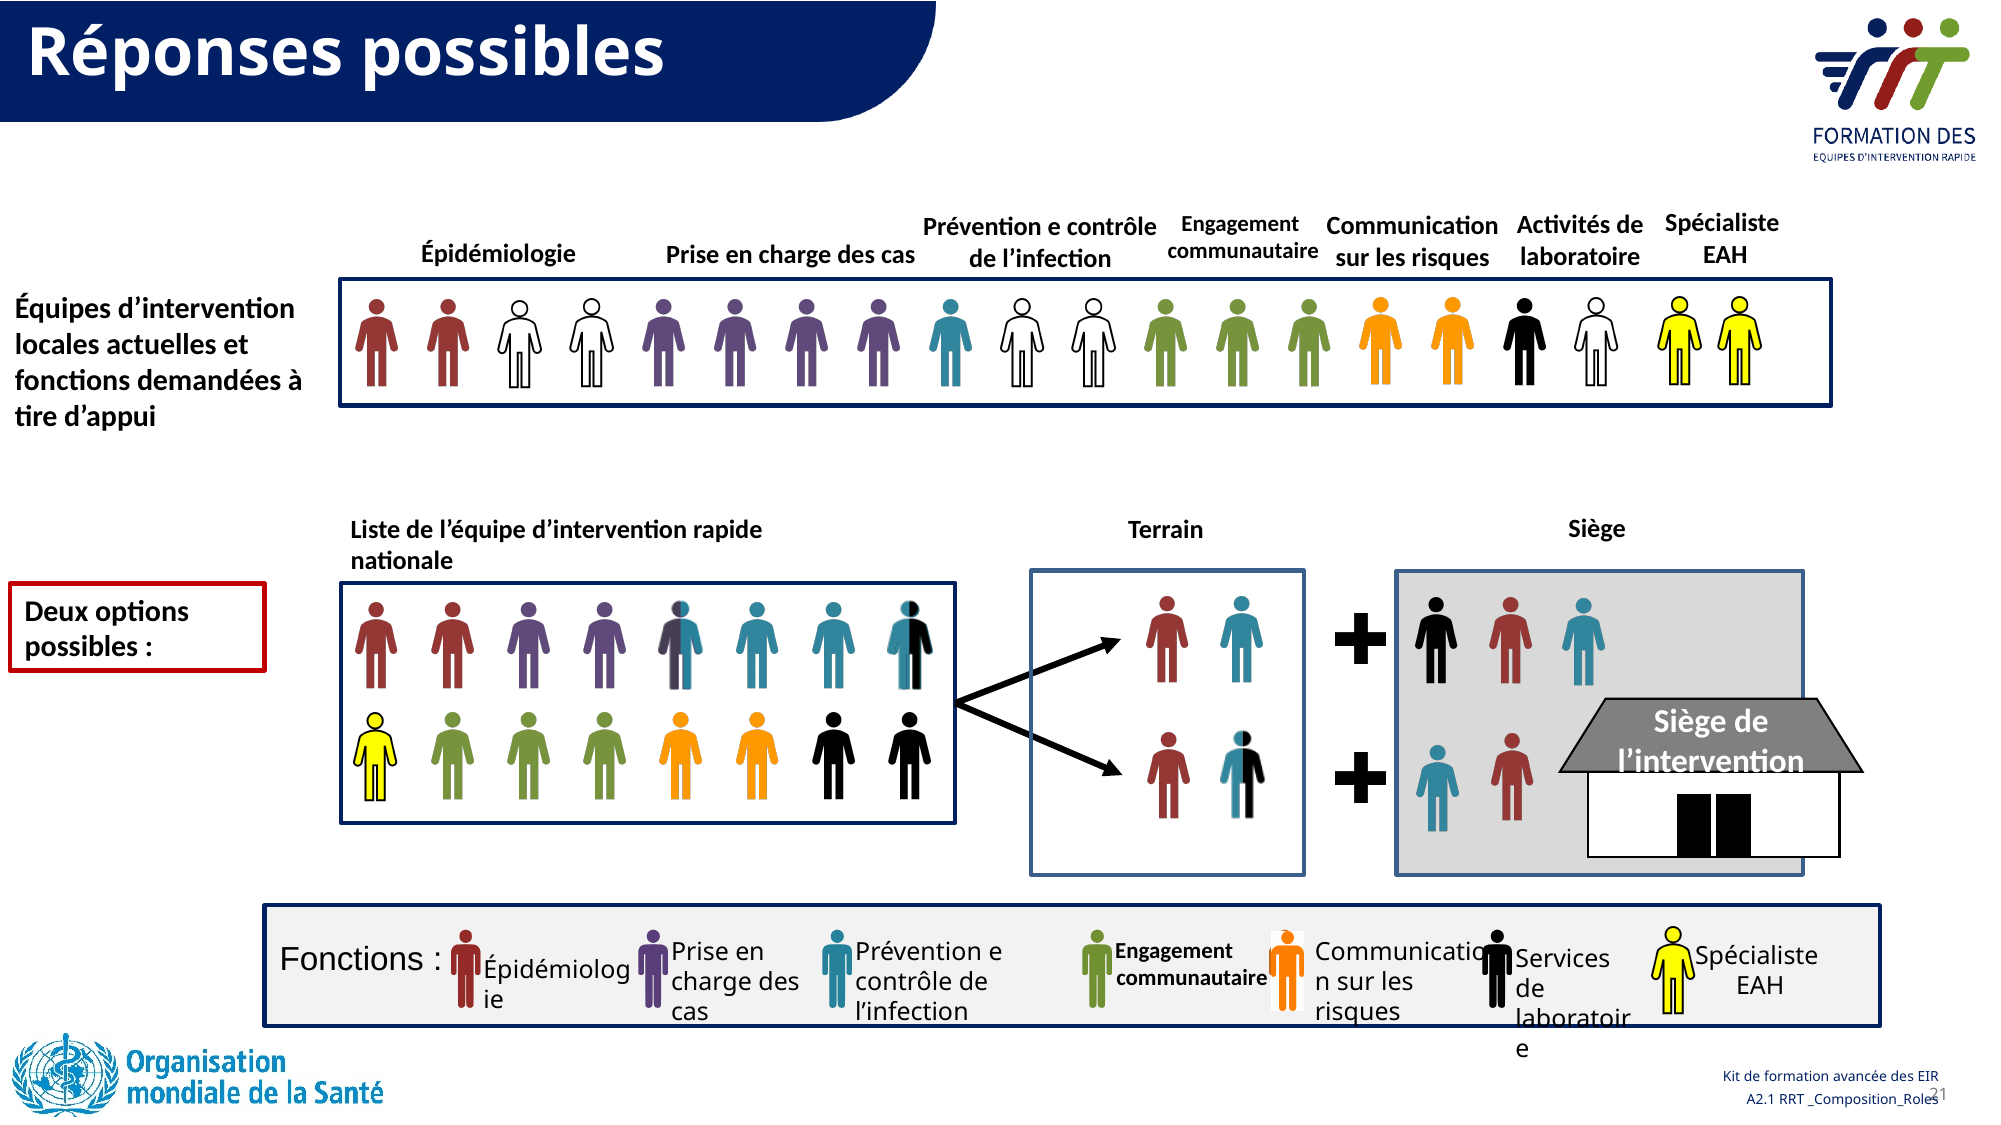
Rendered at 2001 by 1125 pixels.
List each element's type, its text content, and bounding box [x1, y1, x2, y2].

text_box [955, 702, 1123, 776]
picture [1271, 930, 1304, 1011]
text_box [1559, 698, 1863, 858]
text_box [1394, 830, 1805, 877]
picture [374, 1090, 383, 1100]
text_box [1029, 568, 1306, 877]
picture [1389, 593, 1630, 688]
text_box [264, 904, 1881, 1026]
text_box Réponses possibles [11, 1, 956, 121]
picture [1813, 17, 1976, 163]
picture [1626, 923, 1719, 1017]
text_box Liste de l’équipe d’intervention rapide nationale [335, 504, 781, 583]
text_box Spécialiste EAH [1620, 198, 1825, 276]
picture [0, 1, 936, 122]
text_box Équipes d’intervention locales actuelles et fonctions demandées à tire d’appui [0, 281, 346, 441]
text_box Prévention e contrôle de l’infection [904, 202, 1176, 280]
text_box [339, 581, 957, 599]
text_box Deux options possibles : [9, 583, 265, 671]
text_box Activités de laboratoire [1500, 199, 1661, 278]
text_box [339, 808, 957, 825]
text_box Siège [1391, 503, 1803, 550]
picture [330, 294, 1786, 391]
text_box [954, 638, 1122, 702]
text_box [338, 277, 1833, 408]
picture [12, 1033, 383, 1117]
picture [1122, 728, 1215, 822]
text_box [653, 598, 708, 692]
text_box Communication sur les risques [1309, 201, 1516, 280]
text_box Épidémiologie [392, 228, 605, 275]
picture [1335, 613, 1387, 664]
picture [1120, 592, 1288, 686]
picture [329, 598, 653, 692]
picture [1391, 730, 1559, 835]
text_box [882, 598, 937, 692]
text_box Engagement communautaire [1135, 200, 1352, 294]
text_box Terrain [1093, 504, 1238, 551]
text_box [339, 699, 950, 708]
picture [708, 598, 882, 692]
text_box [1394, 694, 1558, 740]
picture [937, 599, 958, 692]
text_box [1394, 569, 1805, 696]
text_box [1215, 728, 1270, 822]
picture [1335, 751, 1387, 803]
text_box Prise en charge des cas [645, 229, 904, 276]
picture [328, 709, 956, 803]
